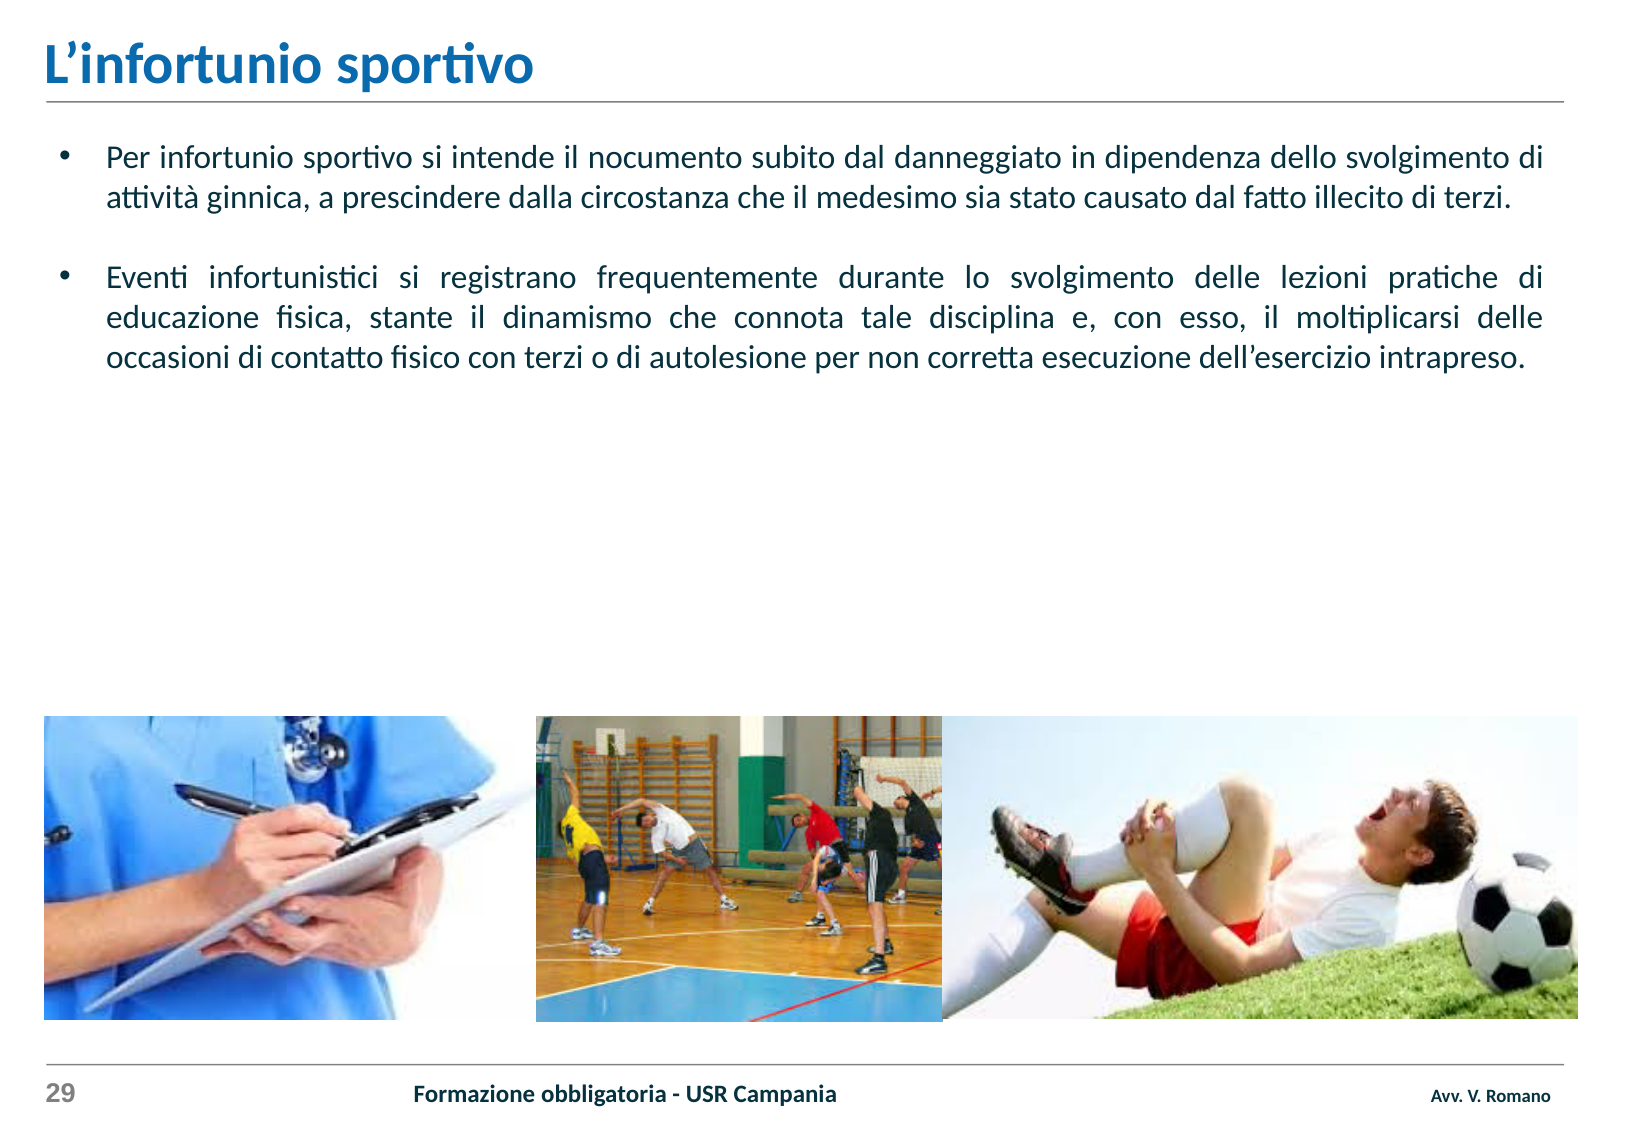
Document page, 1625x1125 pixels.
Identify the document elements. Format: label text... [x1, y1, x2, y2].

text_box Per infortunio sportivo si intende il nocumento subito dal danneggiato in dipendenza dello svolgimento di attività ginnica, a prescindere dalla circostanza che il medesimo sia stato causato dal fatto illecito di terzi. Eventi infortunistici si registrano frequentemente durante lo svolgimento delle lezioni pratiche di educazione fisica, stante il dinamismo che connota tale disciplina e, con esso, il moltiplicarsi delle occasioni di contatto fisico con terzi o di autolesione per non corretta esecuzione dell’esercizio intrapreso. [44, 127, 1561, 716]
picture [44, 716, 1578, 1023]
text_box L’infortunio sportivo [44, 24, 1561, 91]
